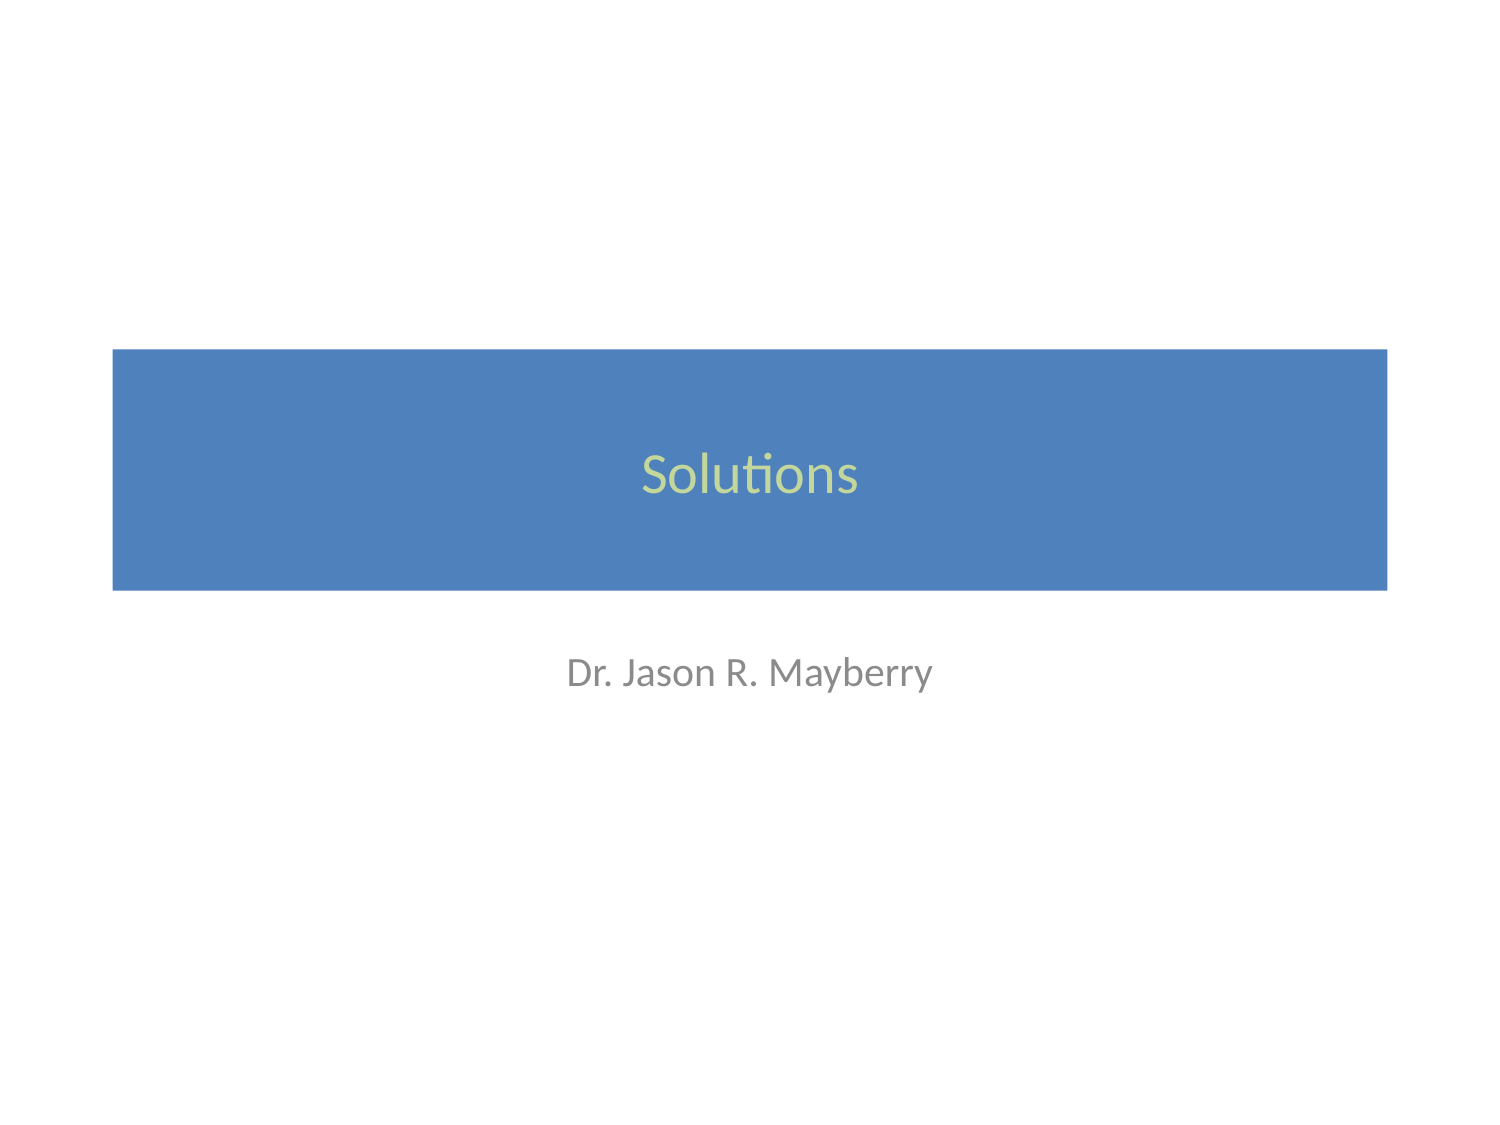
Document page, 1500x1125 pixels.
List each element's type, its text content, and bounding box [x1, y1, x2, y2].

subtitle Dr. Jason R. Mayberry [225, 637, 1275, 925]
title Solutions [112, 349, 1388, 591]
